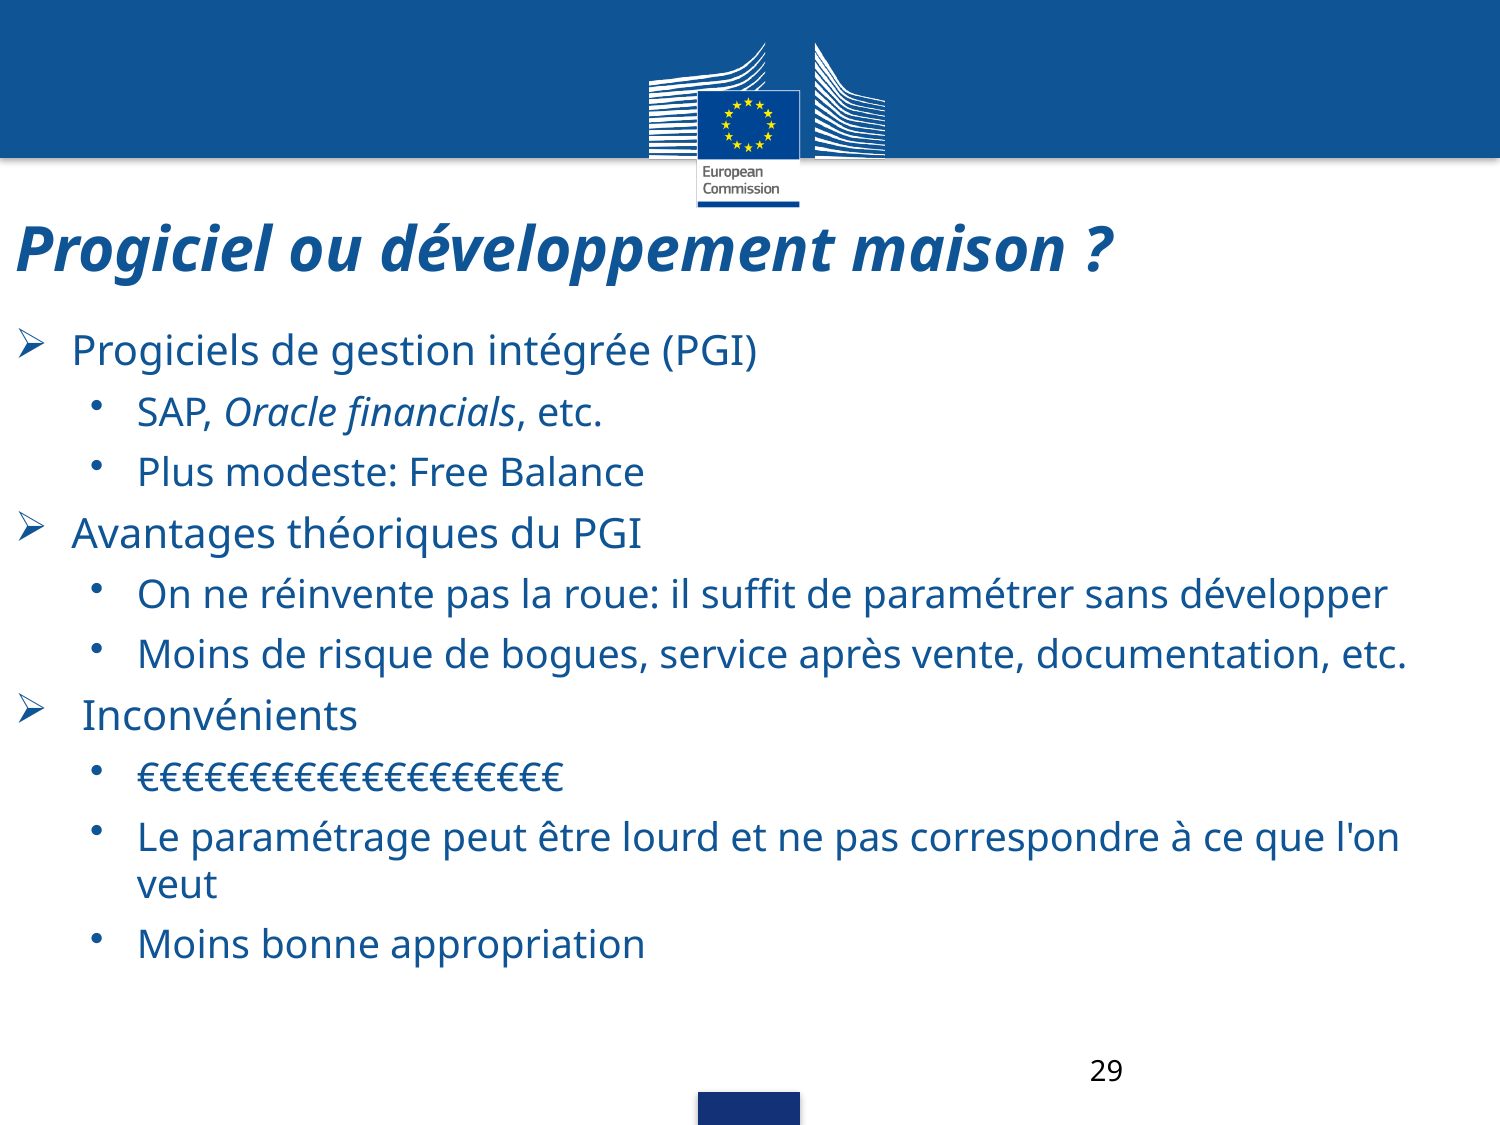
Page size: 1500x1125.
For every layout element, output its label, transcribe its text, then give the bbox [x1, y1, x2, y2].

title Progiciel ou développement maison ? [0, 163, 1454, 316]
list Progiciels de gestion intégrée (PGI) SAP, Oracle financials, etc. Plus modeste: Free Balance Avantages théoriques du PGI On ne réinvente pas la roue: il suffit de paramétrer sans développer Moins de risque de bogues, service après vente, documentation, etc. Inconvénients €€€€€€€€€€€€€€€€€€€ Le paramétrage peut être lourd et ne pas correspondre à ce que l'on veut Moins bonne appropriation [0, 316, 1500, 1112]
picture [649, 42, 885, 163]
